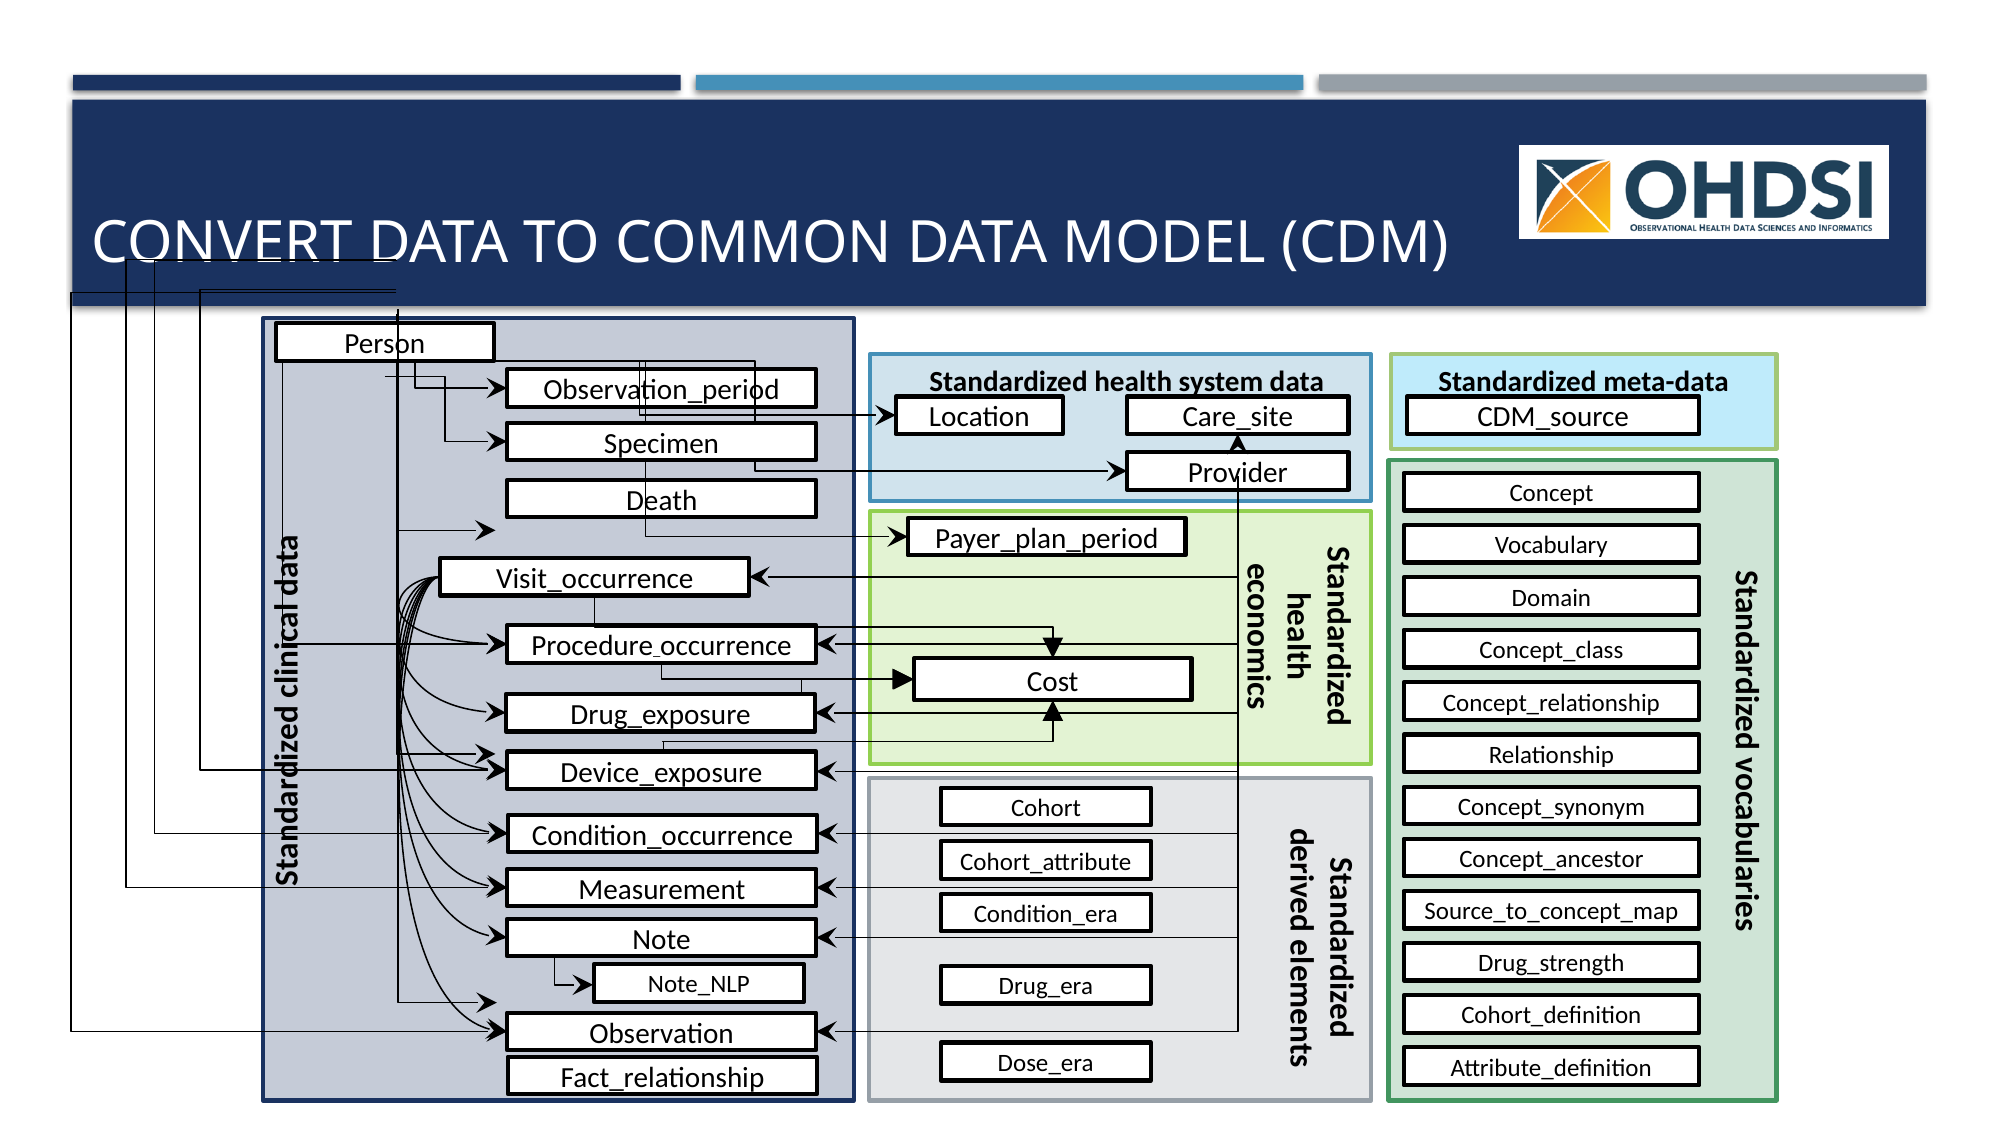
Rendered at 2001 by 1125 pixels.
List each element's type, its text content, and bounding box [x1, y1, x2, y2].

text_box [249, 317, 1793, 1107]
picture [1518, 144, 1890, 240]
title CONVERt data to common data model (CDM) [76, 170, 1500, 308]
